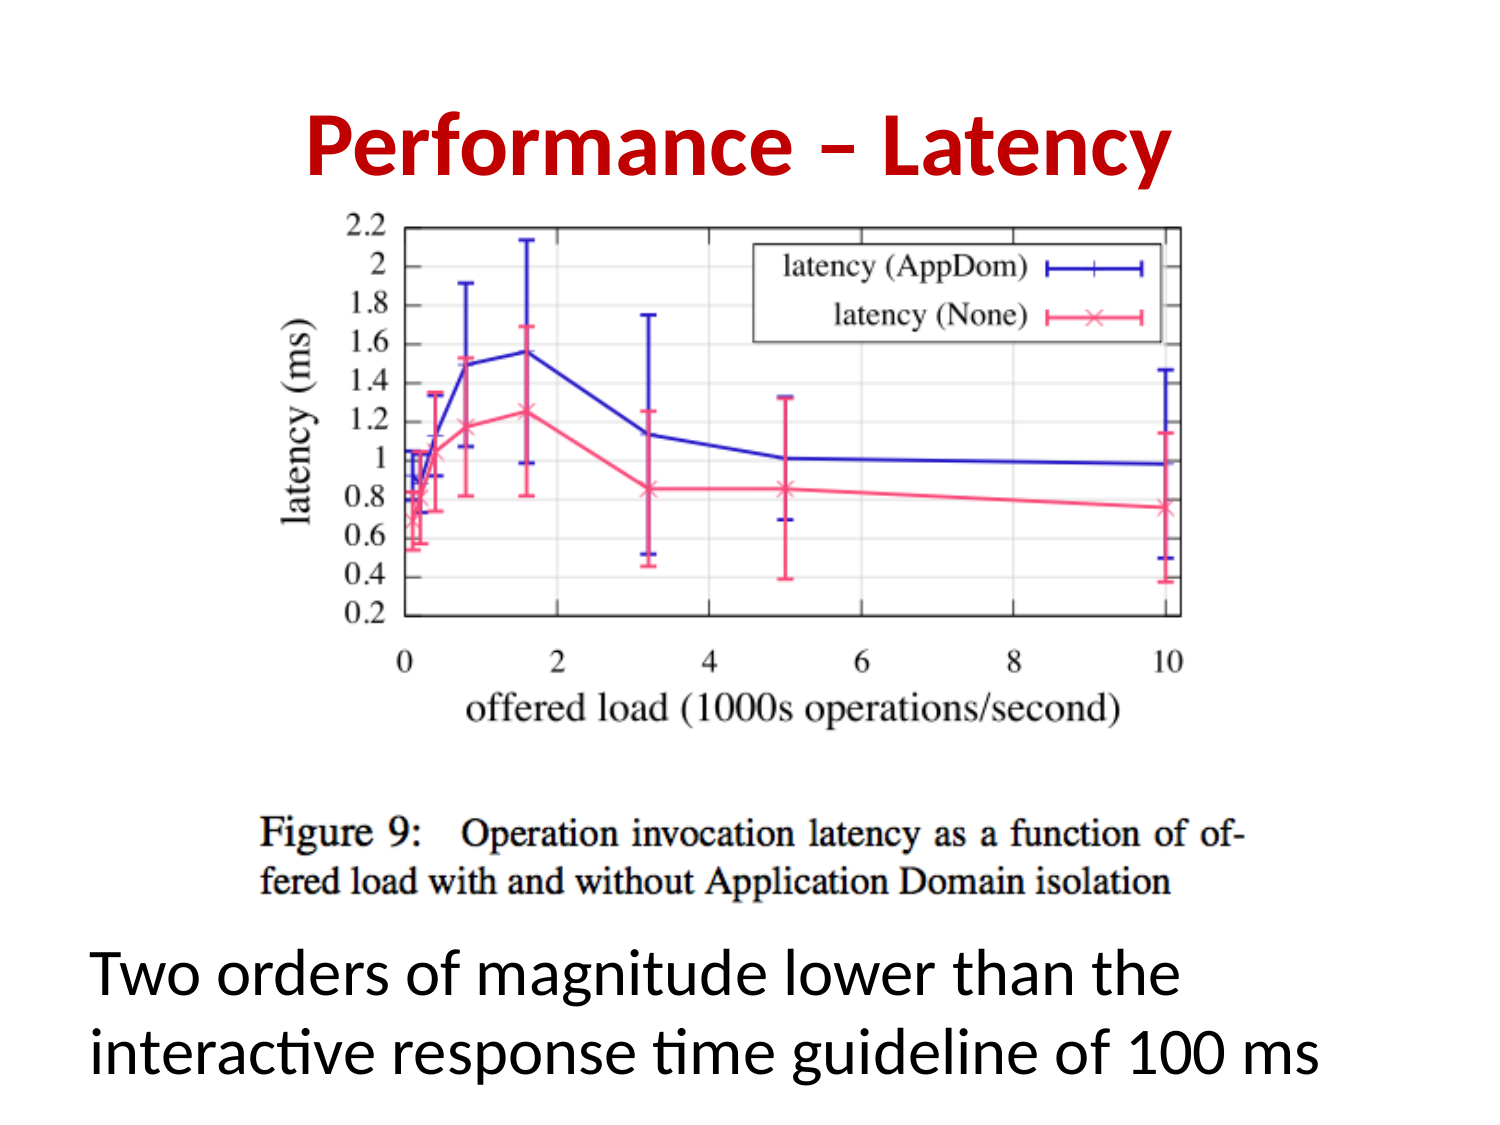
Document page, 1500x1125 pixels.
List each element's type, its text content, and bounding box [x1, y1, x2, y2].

text_box Two orders of magnitude lower than the interactive response time guideline of 100 ms [74, 920, 1425, 1096]
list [247, 201, 1251, 922]
title Performance – Latency [75, 45, 1425, 233]
